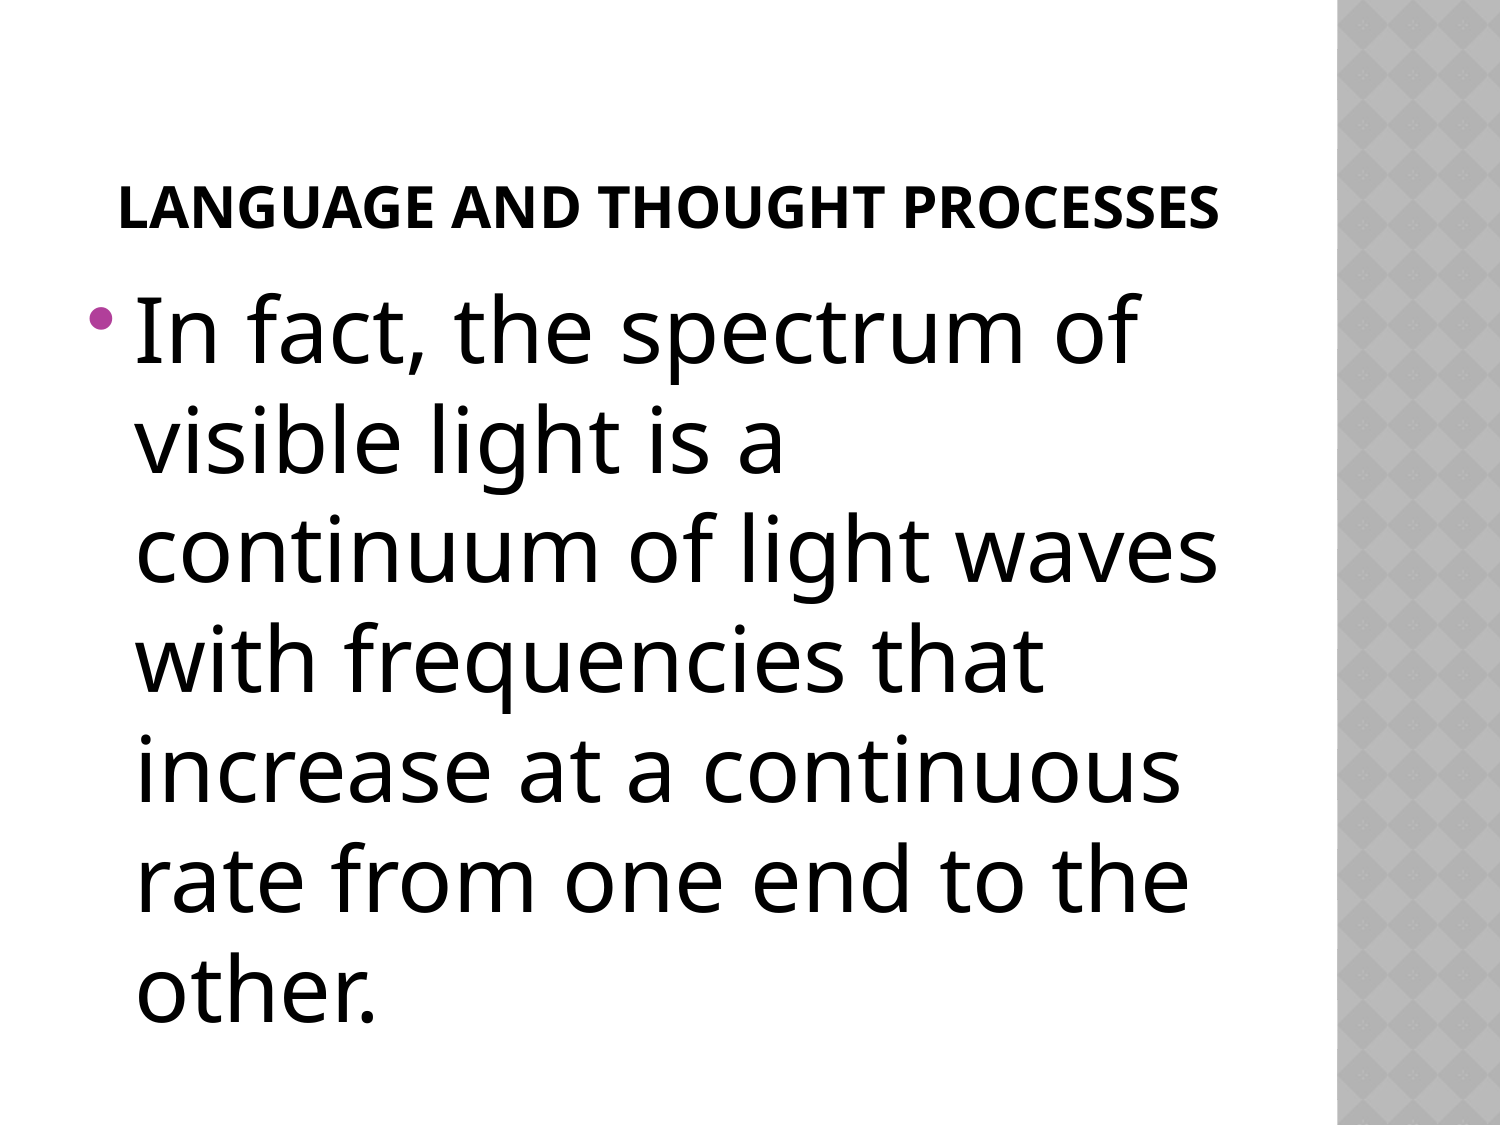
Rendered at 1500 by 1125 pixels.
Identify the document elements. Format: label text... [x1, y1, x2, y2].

list In fact, the spectrum of visible light is a continuum of light waves with frequencies that increase at a continuous rate from one end to the other. [75, 264, 1263, 1059]
title Language and thought processes [75, 52, 1263, 240]
